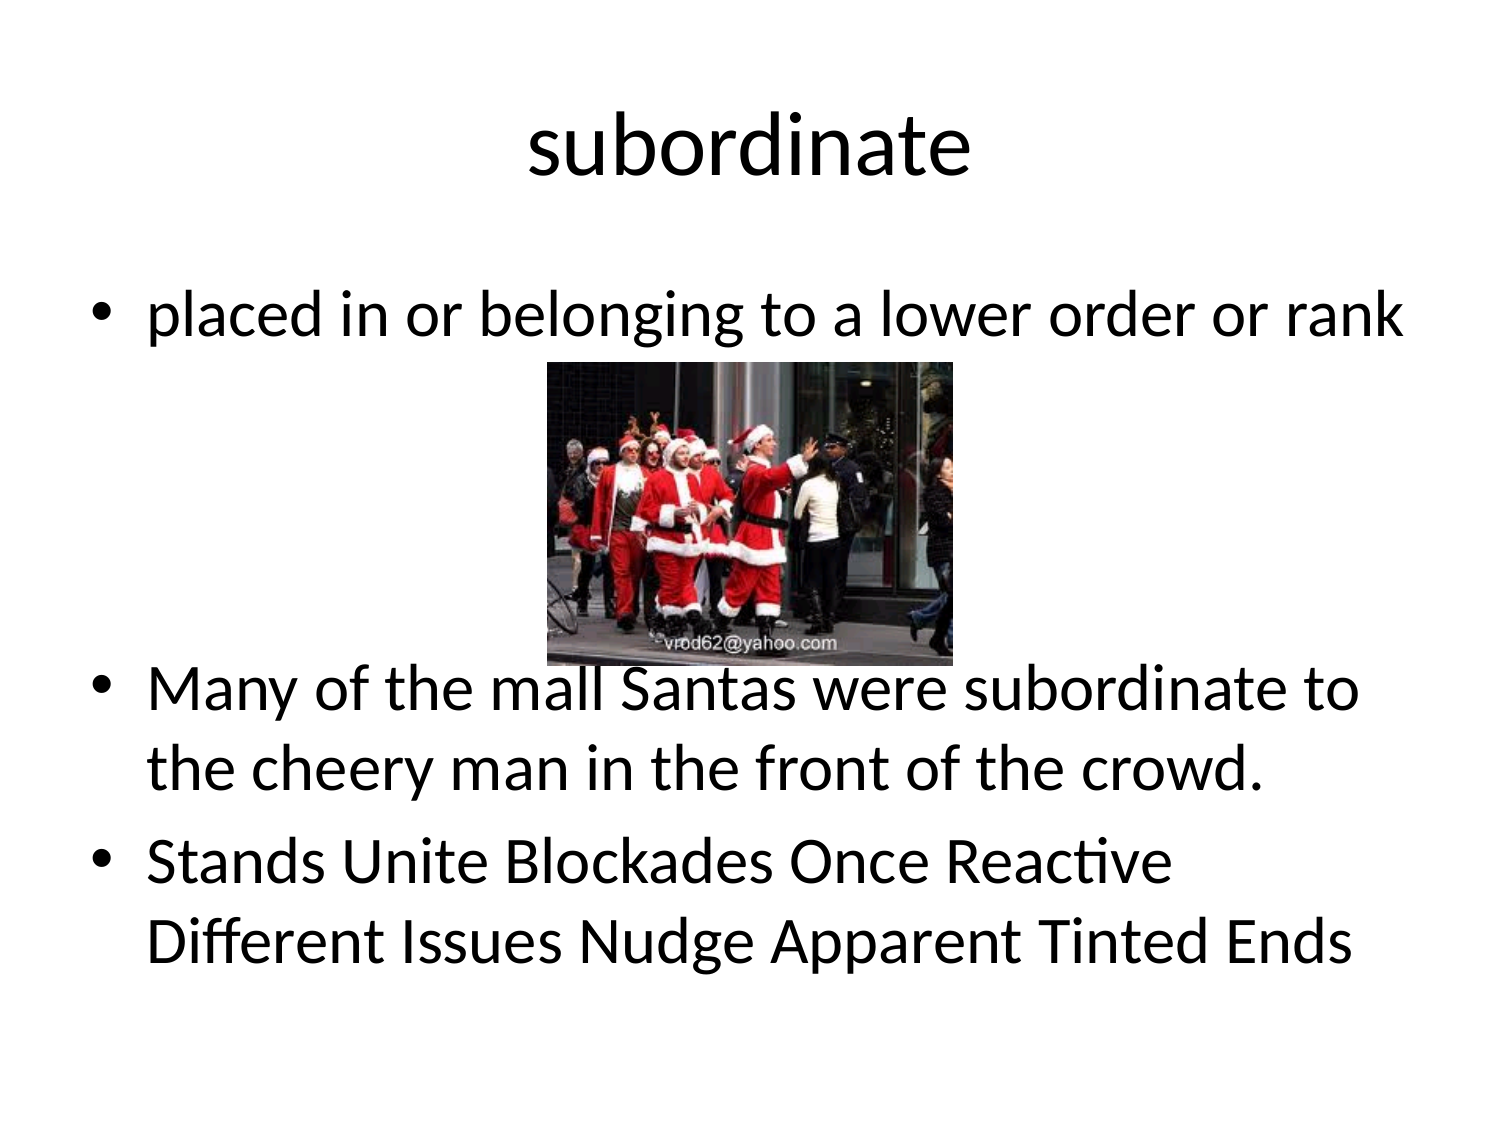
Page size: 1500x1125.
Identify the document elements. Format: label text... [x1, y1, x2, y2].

title subordinate [75, 45, 1425, 233]
picture [547, 362, 953, 666]
list placed in or belonging to a lower order or rank Many of the mall Santas were subordinate to the cheery man in the front of the crowd. Stands Unite Blockades Once Reactive Different Issues Nudge Apparent Tinted Ends [75, 262, 1425, 1005]
